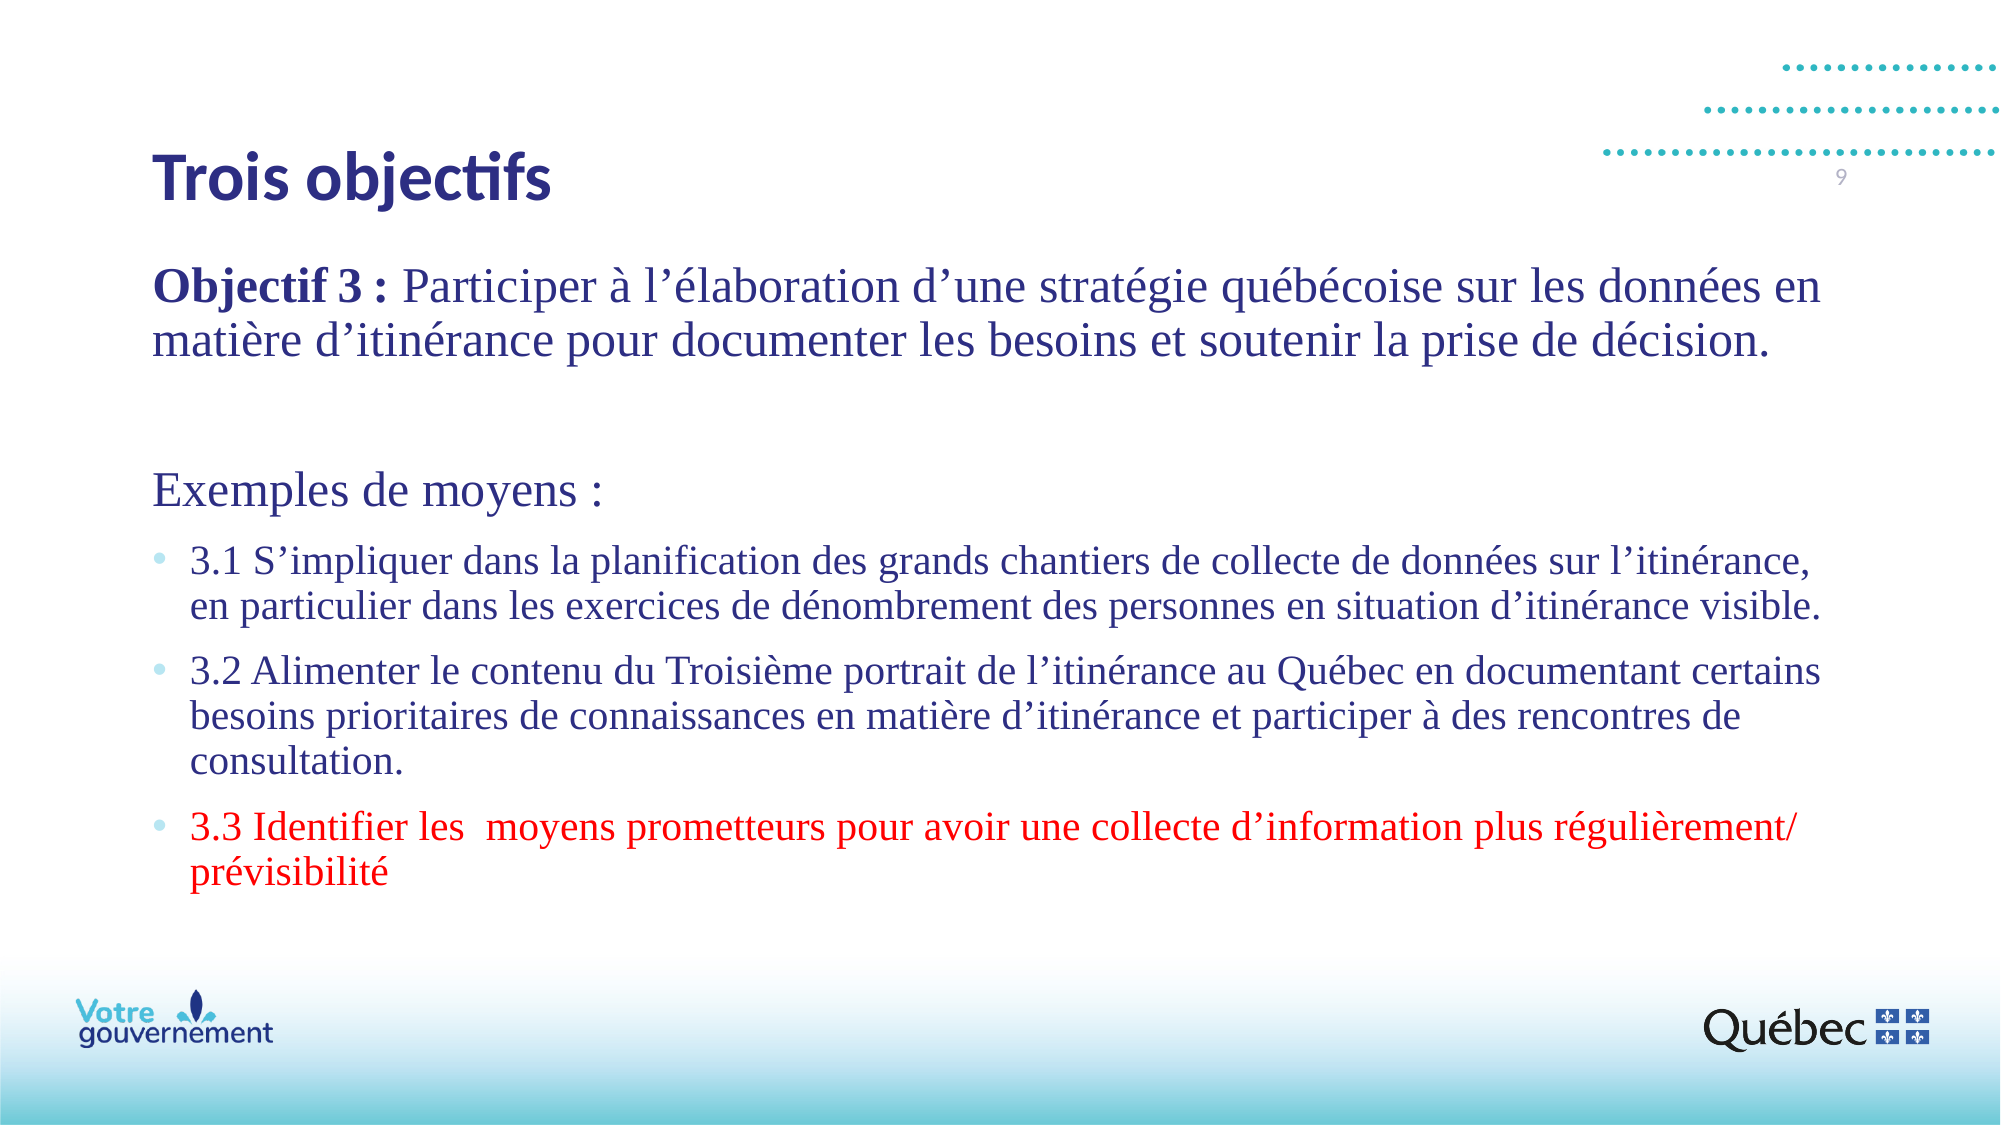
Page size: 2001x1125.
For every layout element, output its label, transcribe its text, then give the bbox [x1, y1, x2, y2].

list Objectif 3 : Participer à l’élaboration d’une stratégie québécoise sur les données en matière d’itinérance pour documenter les besoins et soutenir la prise de décision. Exemples de moyens : 3.1 S’impliquer dans la planification des grands chantiers de collecte de données sur l’itinérance, en particulier dans les exercices de dénombrement des personnes en situation d’itinérance visible. 3.2 Alimenter le contenu du Troisième portrait de l’itinérance au Québec en documentant certains besoins prioritaires de connaissances en matière d’itinérance et participer à des rencontres de consultation. 3.3 Identifier les moyens prometteurs pour avoir une collecte d’information plus régulièrement/ prévisibilité [137, 252, 1863, 966]
picture [0, 0, 2001, 1125]
title Trois objectifs [137, 132, 1863, 223]
slide_number 9 [1412, 145, 1863, 206]
